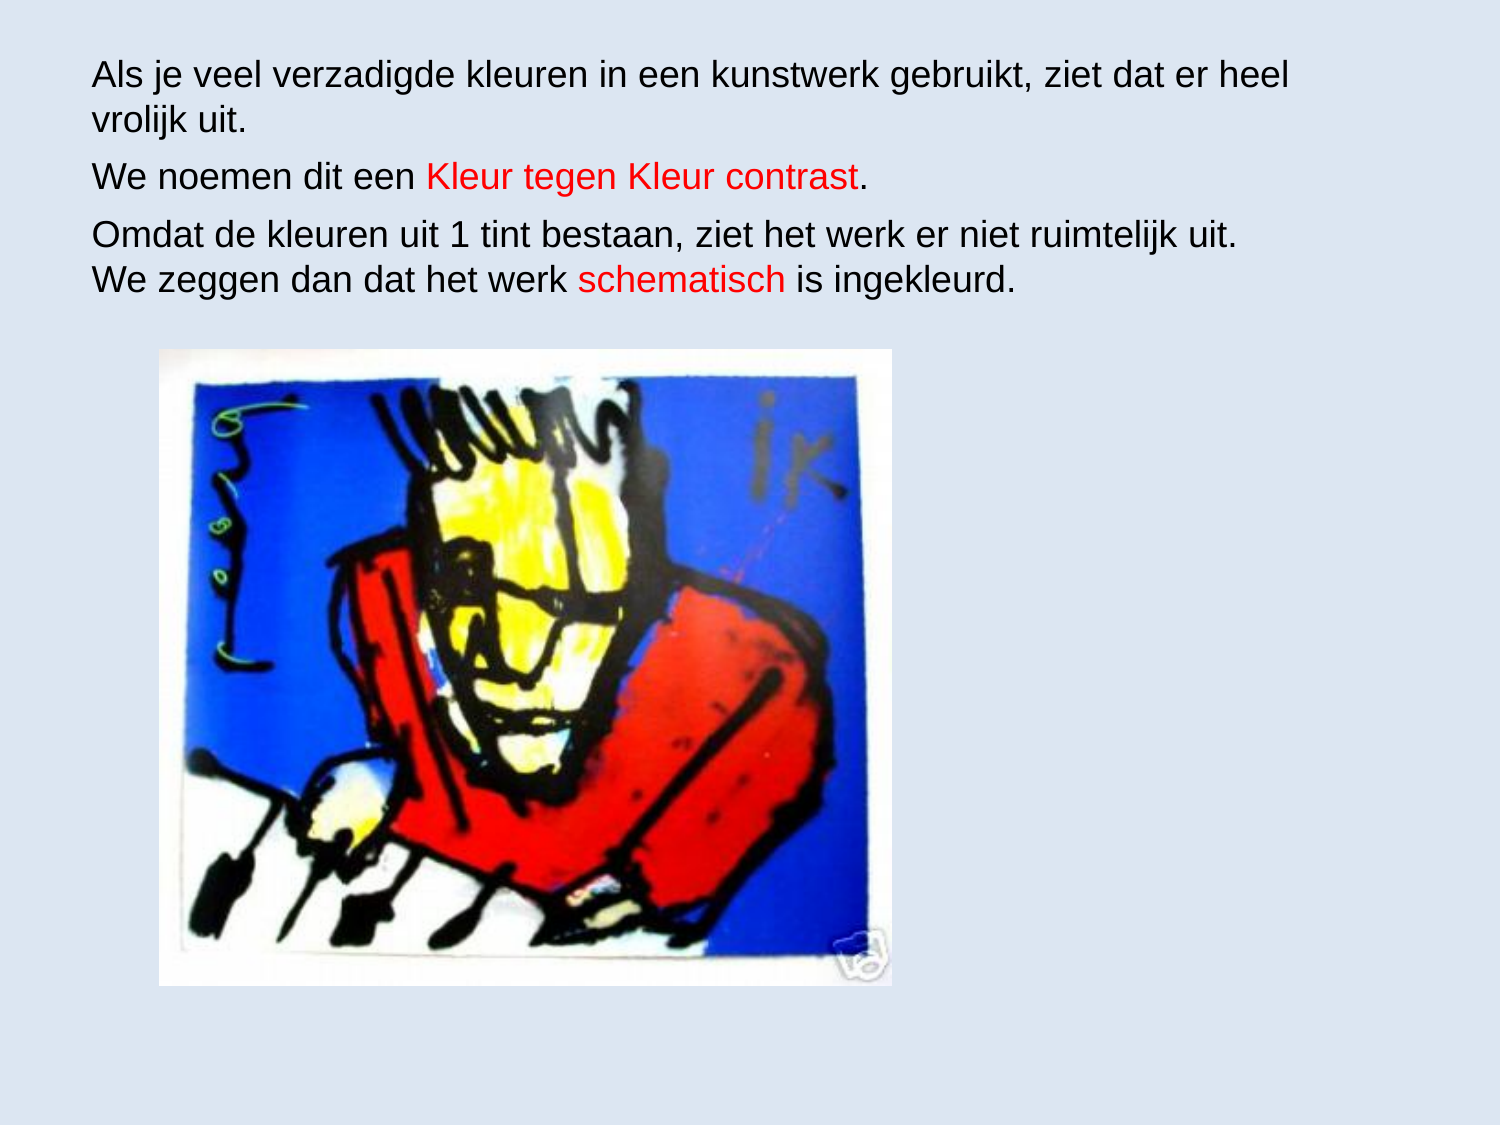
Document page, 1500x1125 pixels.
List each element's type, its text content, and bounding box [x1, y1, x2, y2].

picture [159, 349, 892, 986]
text_box Als je veel verzadigde kleuren in een kunstwerk gebruikt, ziet dat er heel vrolijk uit. We noemen dit een Kleur tegen Kleur contrast. Omdat de kleuren uit 1 tint bestaan, ziet het werk er niet ruimtelijk uit. We zeggen dan dat het werk schematisch is ingekleurd. [76, 42, 1388, 308]
